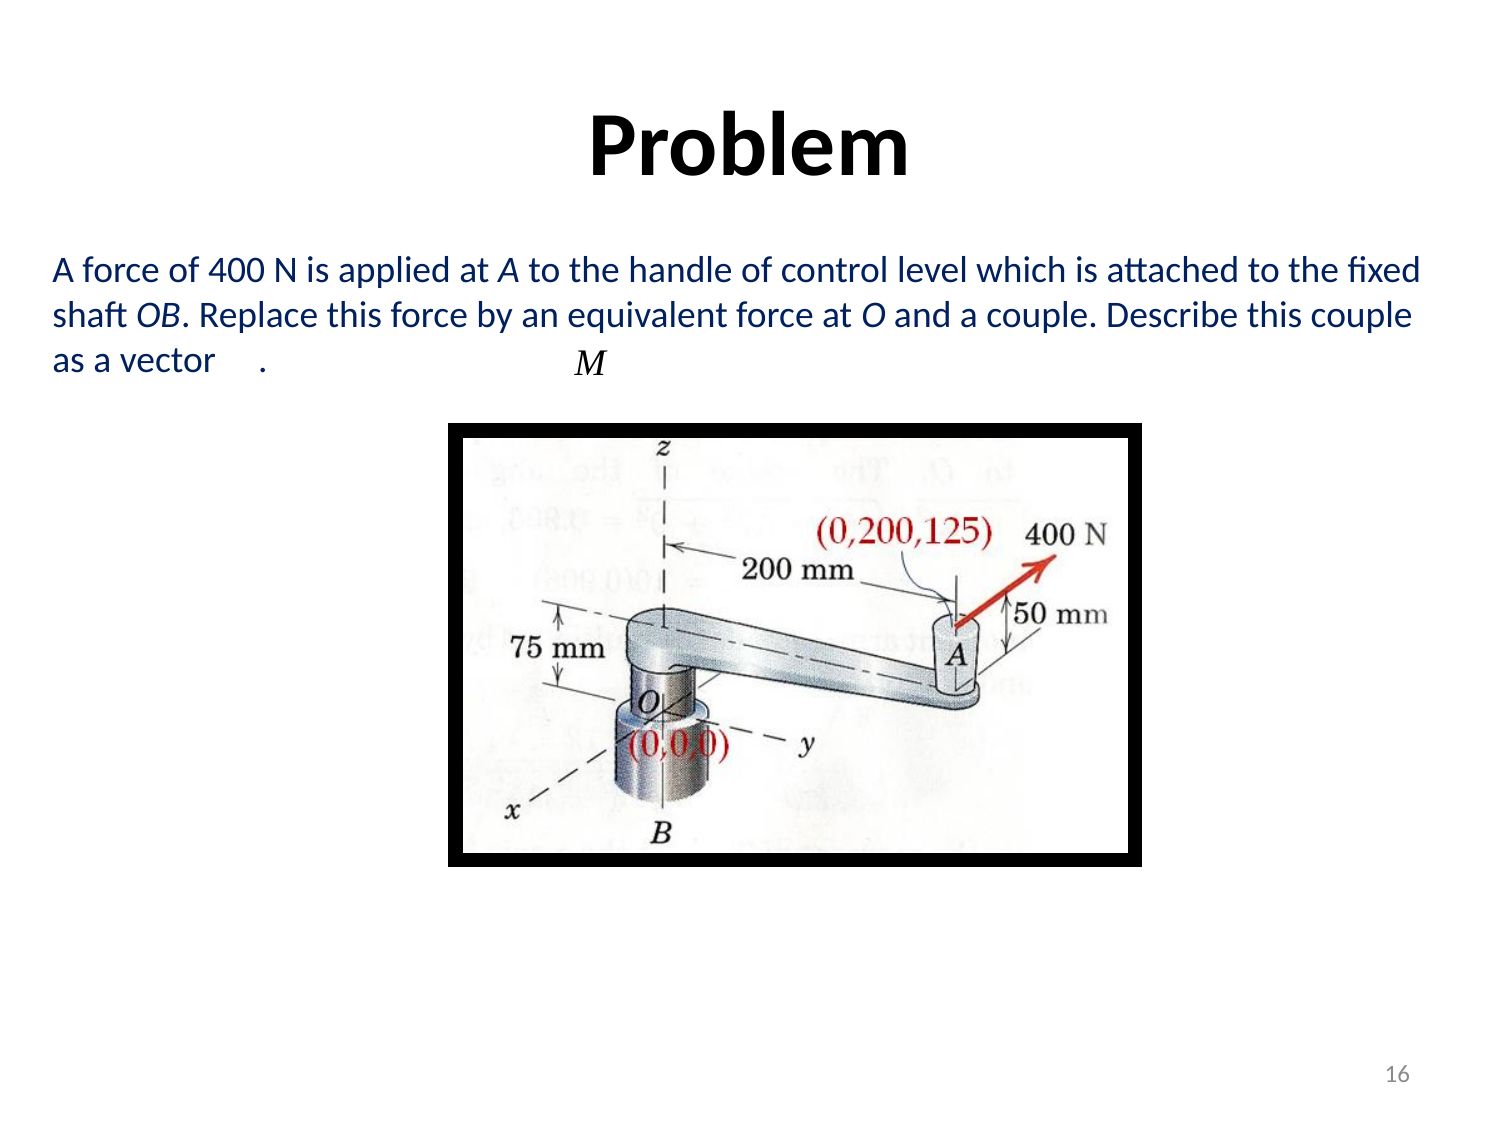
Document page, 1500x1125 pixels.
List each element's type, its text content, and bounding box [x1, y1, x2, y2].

slide_number 16 [1074, 1042, 1425, 1103]
title Problem [75, 45, 1425, 233]
picture [462, 437, 1128, 853]
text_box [37, 237, 1451, 390]
